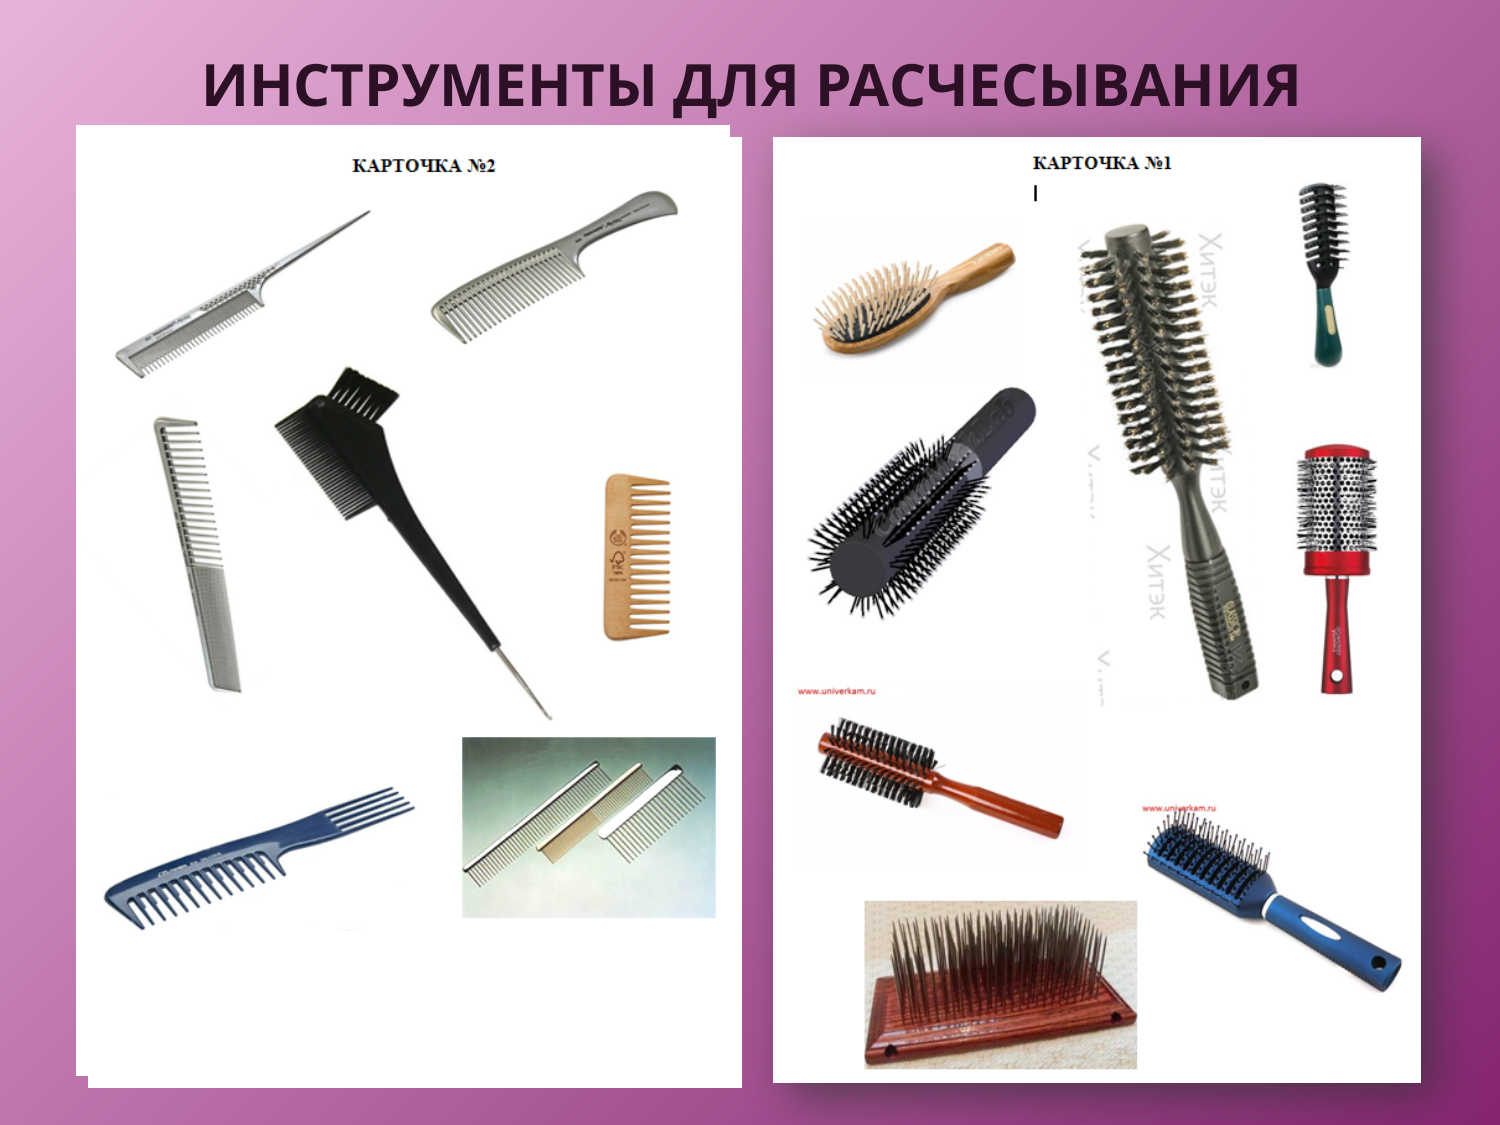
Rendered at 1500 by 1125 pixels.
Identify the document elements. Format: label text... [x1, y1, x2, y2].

picture [773, 136, 1421, 1083]
title ИНСТРУМЕНТЫ ДЛЯ РАСЧЕСЫВАНИЯ [76, 19, 1427, 148]
picture [76, 125, 742, 1088]
